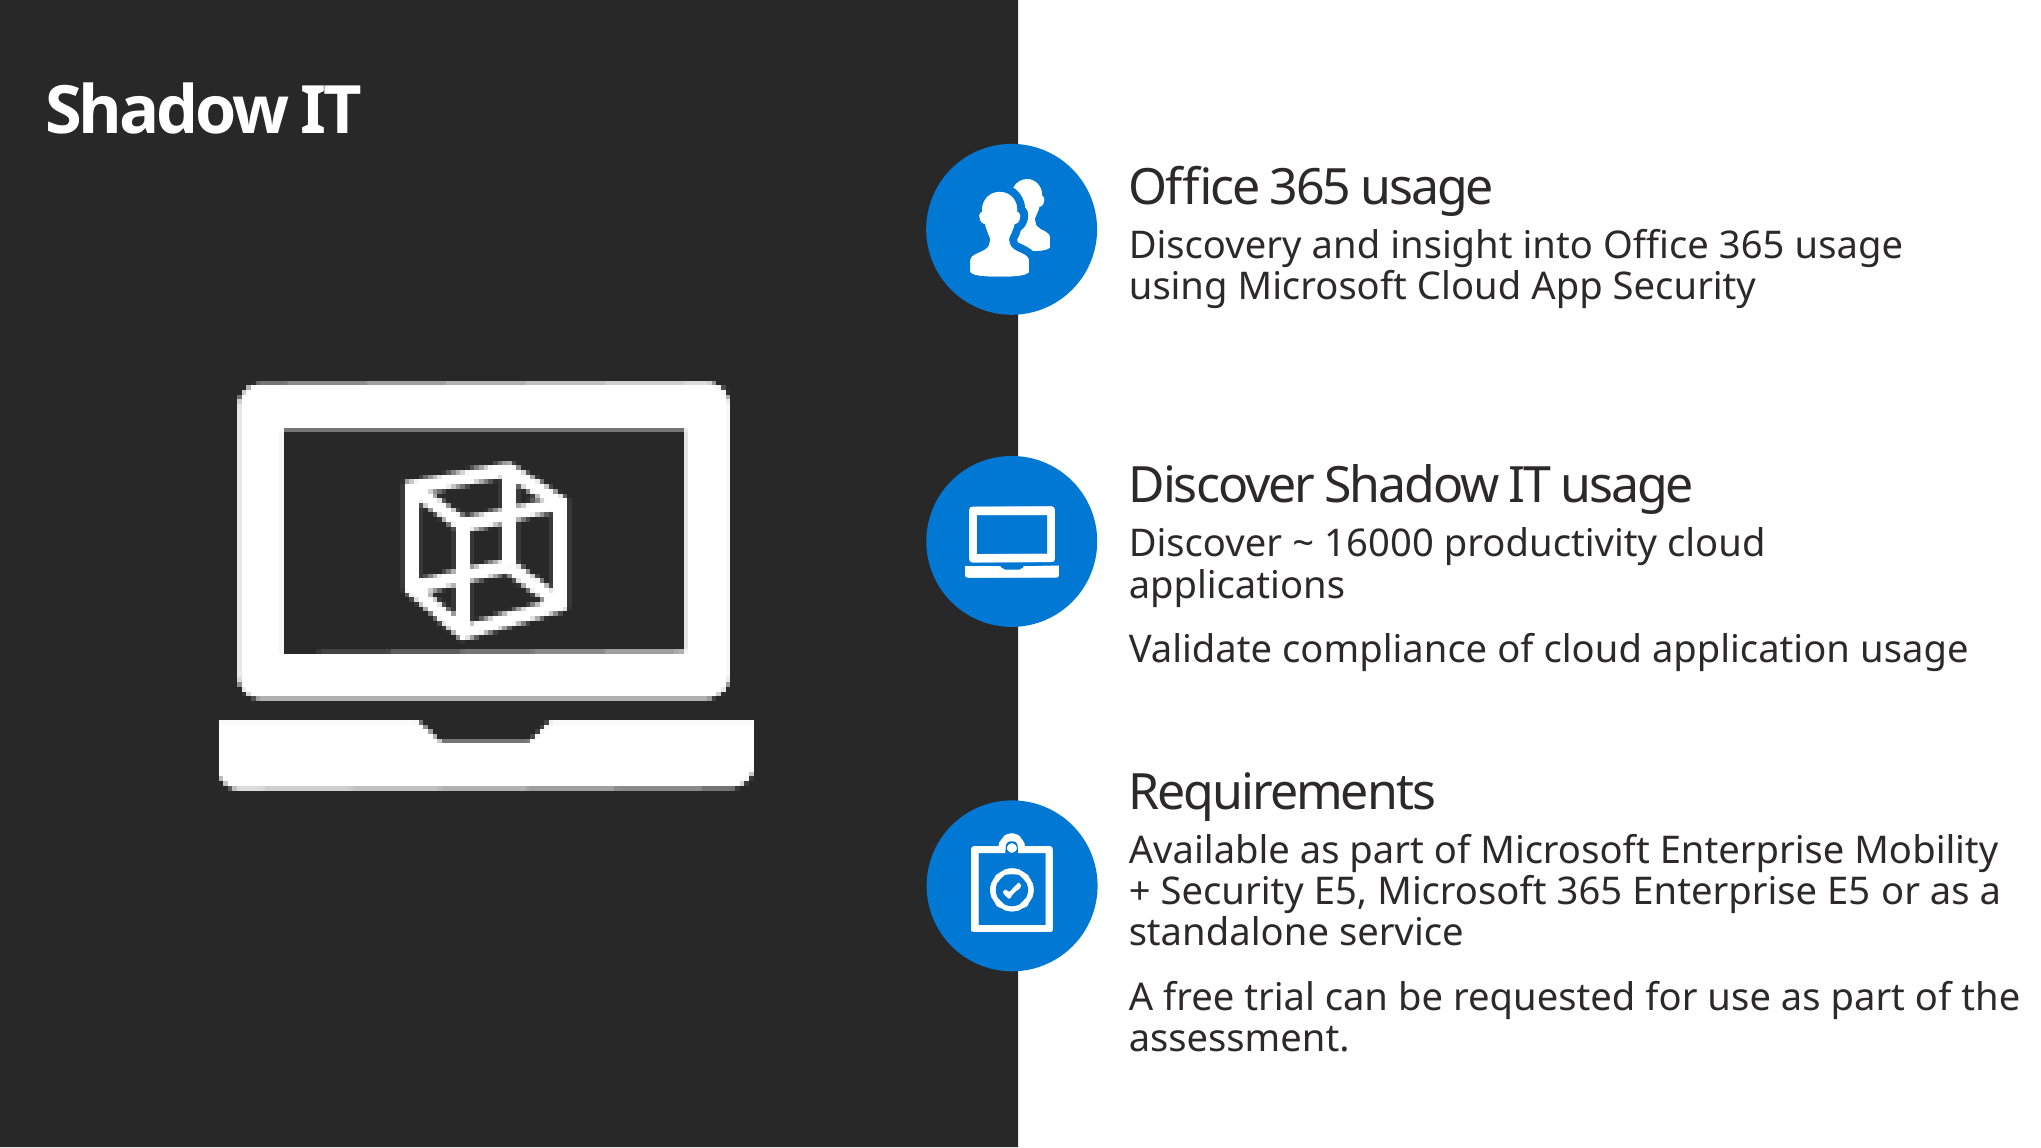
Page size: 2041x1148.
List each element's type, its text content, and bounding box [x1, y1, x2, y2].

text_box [926, 455, 1098, 628]
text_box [926, 800, 1098, 972]
text_box Requirements Available as part of Microsoft Enterprise Mobility + Security E5, Microsoft 365 Enterprise E5 or as a standalone service A free trial can be requested for use as part of the assessment. [1113, 758, 2040, 1068]
text_box [0, 0, 1019, 1148]
picture [219, 381, 754, 791]
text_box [925, 143, 1098, 316]
text_box Office 365 usage Discovery and insight into Office 365 usage using Microsoft Cloud App Security [1113, 153, 1999, 316]
title Shadow IT [45, 49, 1996, 185]
text_box Discover Shadow IT usage Discover ~ 16000 productivity cloud applications Validate compliance of cloud application usage [1113, 451, 1999, 679]
